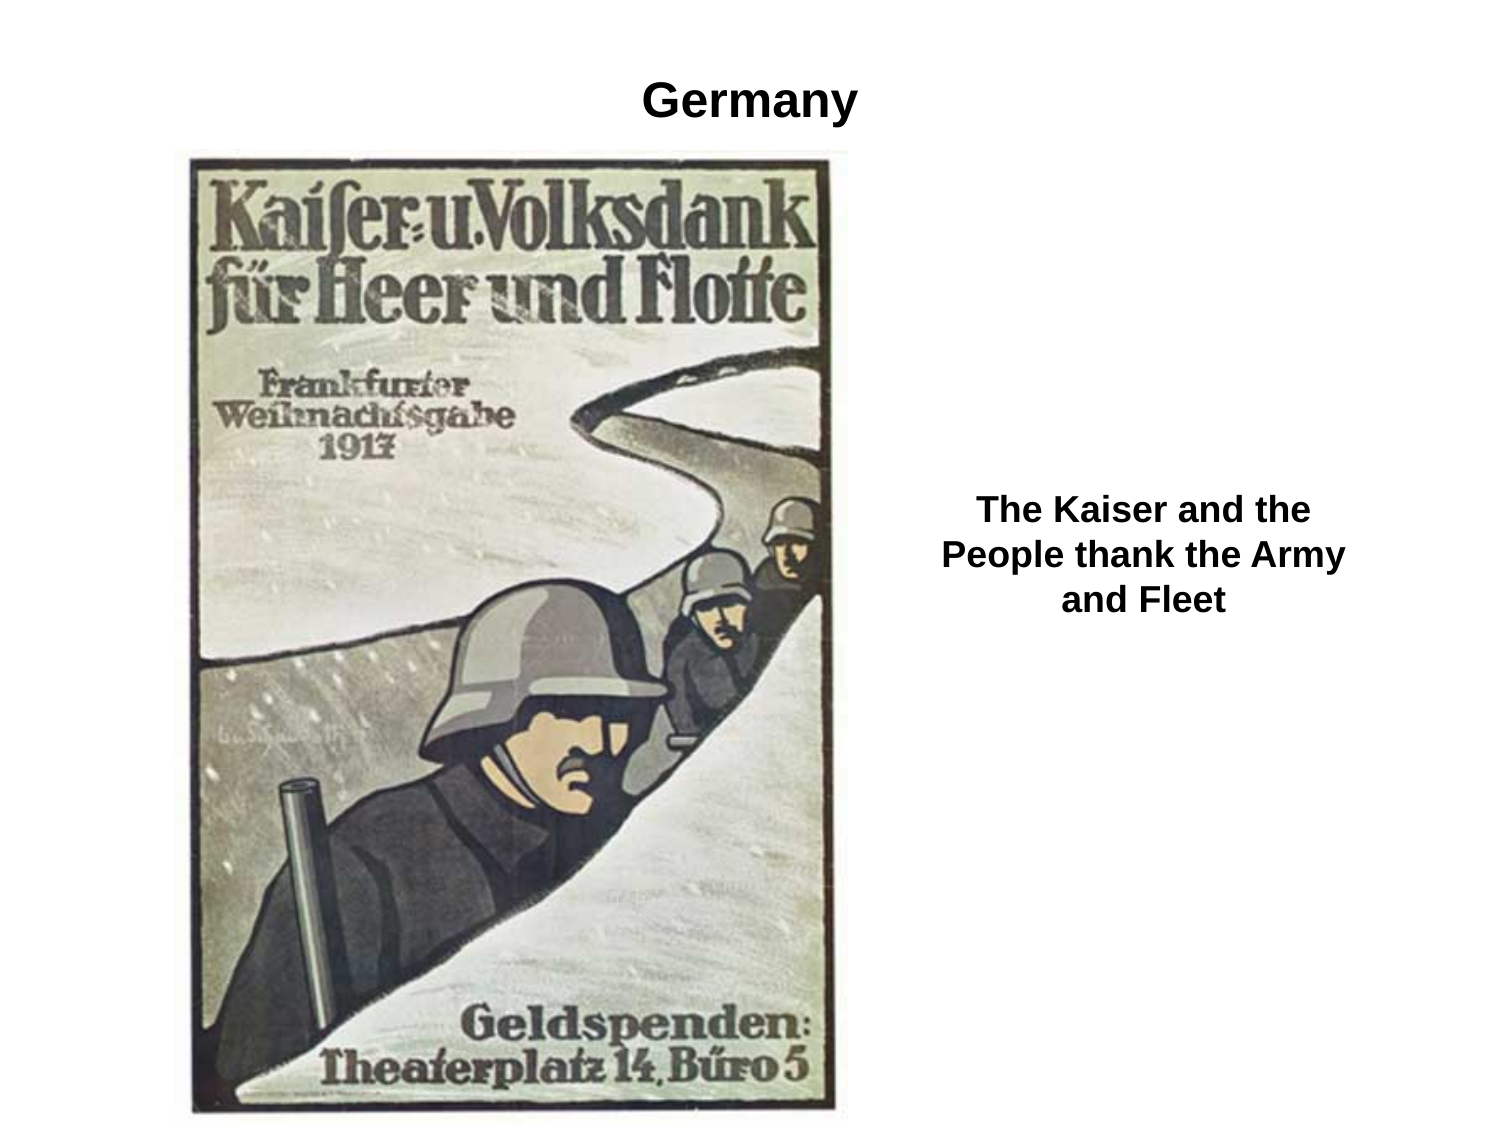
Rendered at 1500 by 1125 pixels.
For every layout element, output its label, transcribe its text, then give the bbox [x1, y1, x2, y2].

text_box The Kaiser and the People thank the Army and Fleet [852, 425, 1500, 770]
title Germany [74, 44, 1426, 151]
picture [174, 149, 848, 1125]
